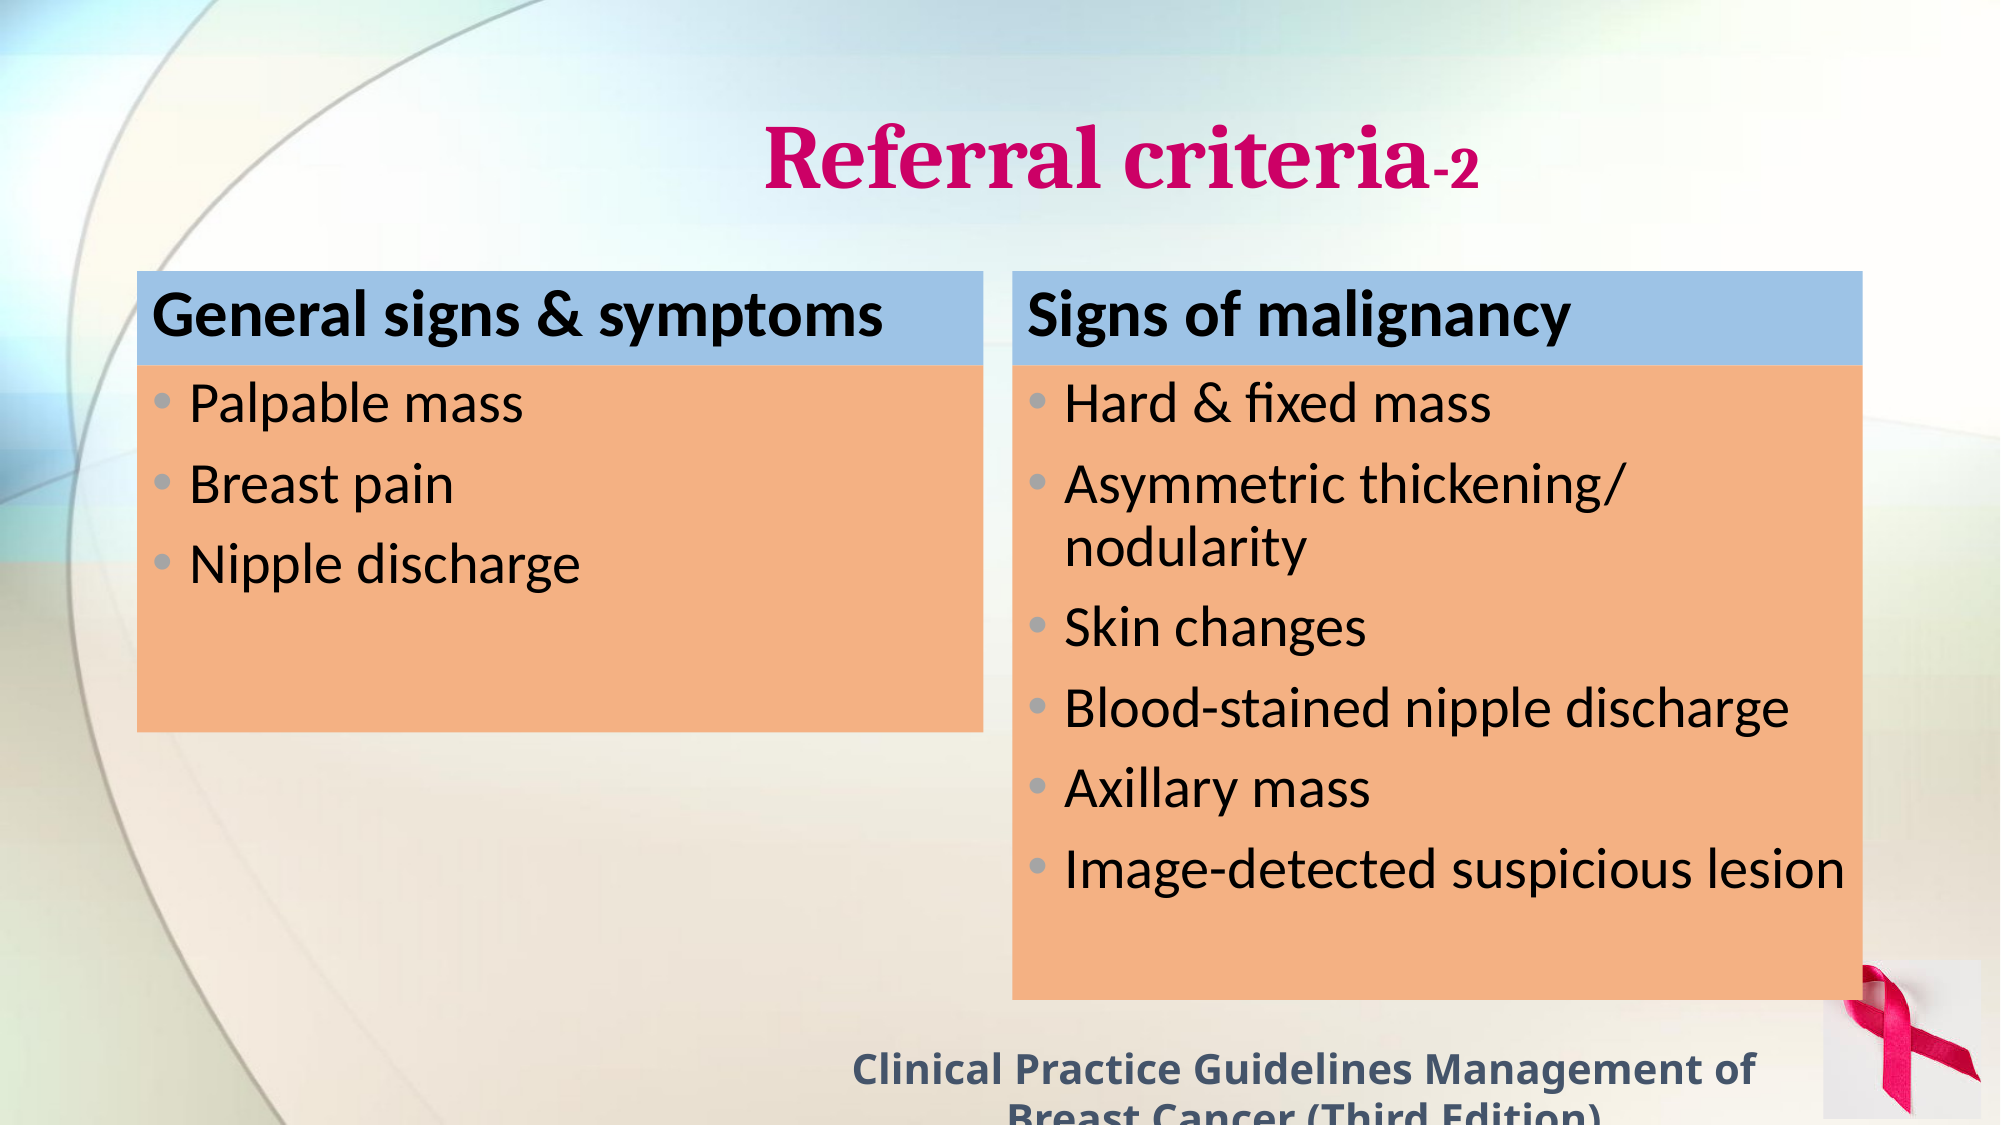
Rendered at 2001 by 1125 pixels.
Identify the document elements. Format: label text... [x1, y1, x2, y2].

text_box Hard & fixed mass Asymmetric thickening/ nodularity Skin changes Blood-stained nipple discharge Axillary mass Image-detected suspicious lesion [1012, 365, 1863, 1000]
picture [0, 0, 2001, 1125]
text_box Palpable mass Breast pain Nipple discharge [137, 365, 984, 733]
text_box Signs of malignancy [1012, 271, 1863, 365]
title Referral criteria-2 [381, 43, 1863, 261]
text_box Clinical Practice Guidelines Management of Breast Cancer (Third Edition) [788, 1035, 1820, 1125]
slide_number 4 [1325, 1042, 1813, 1103]
text_box General signs & symptoms [137, 271, 984, 365]
